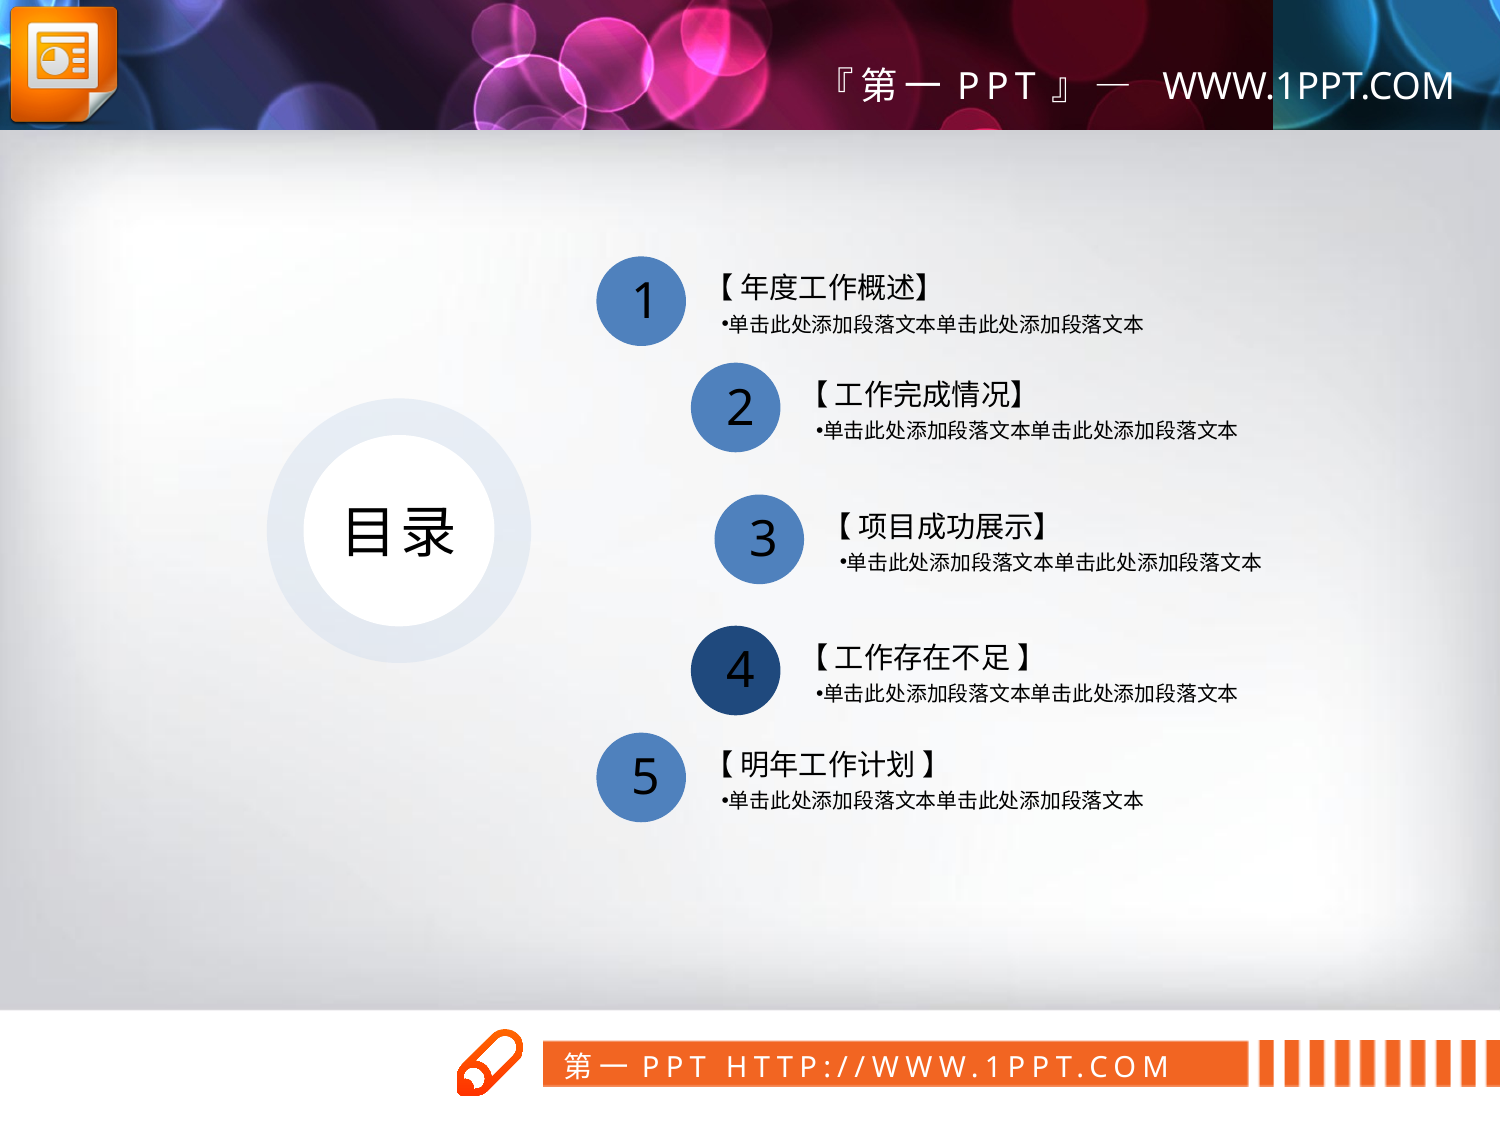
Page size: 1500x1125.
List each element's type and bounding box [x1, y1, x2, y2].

text_box [714, 482, 1329, 585]
text_box [266, 398, 532, 664]
picture [543, 1040, 1500, 1087]
text_box [596, 244, 1210, 347]
picture [0, 0, 1500, 1012]
text_box [690, 614, 1305, 716]
text_box [690, 351, 1305, 453]
text_box [596, 721, 1210, 823]
